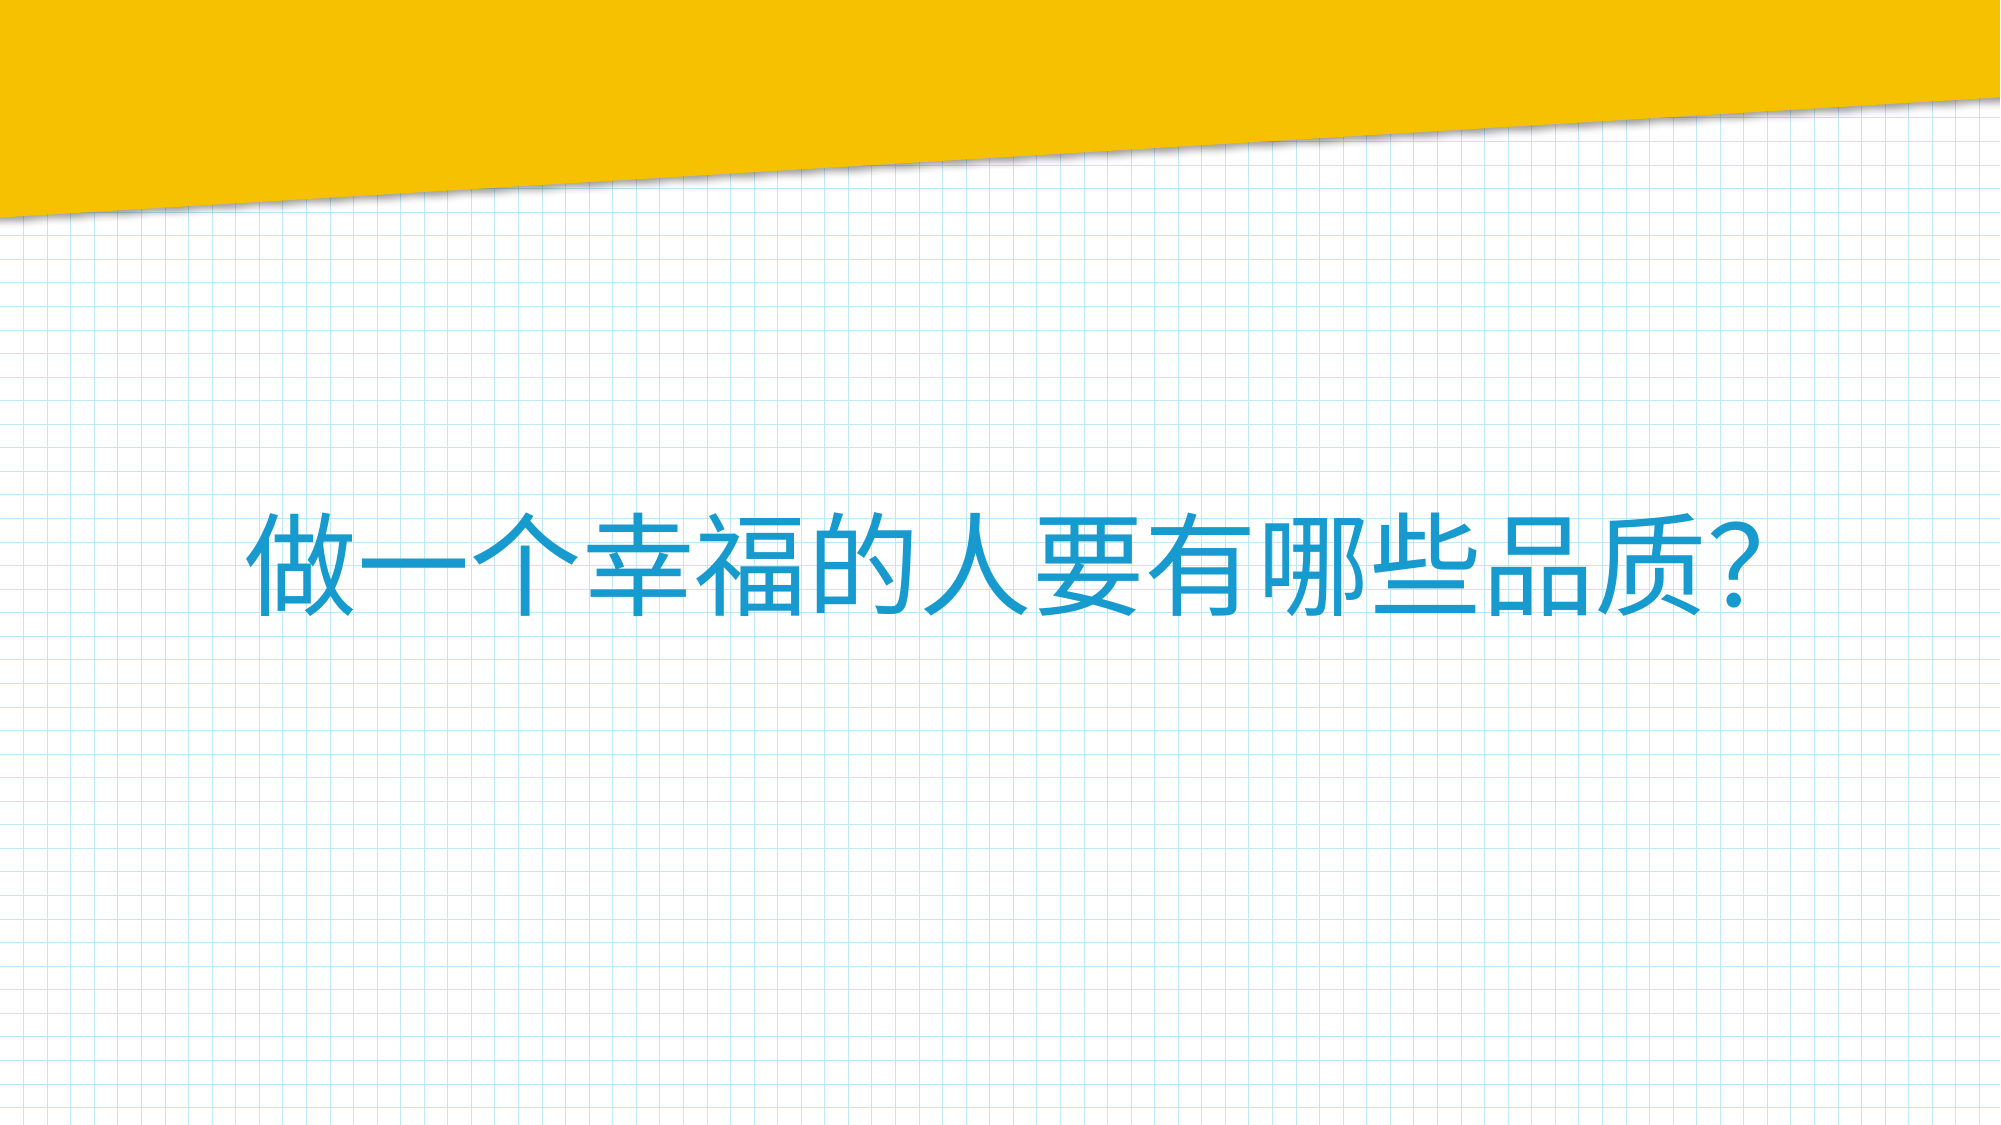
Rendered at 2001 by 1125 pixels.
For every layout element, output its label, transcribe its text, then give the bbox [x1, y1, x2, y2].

text_box 做一个幸福的人要有哪些品质？ [229, 487, 1955, 638]
text_box [0, 0, 2000, 219]
